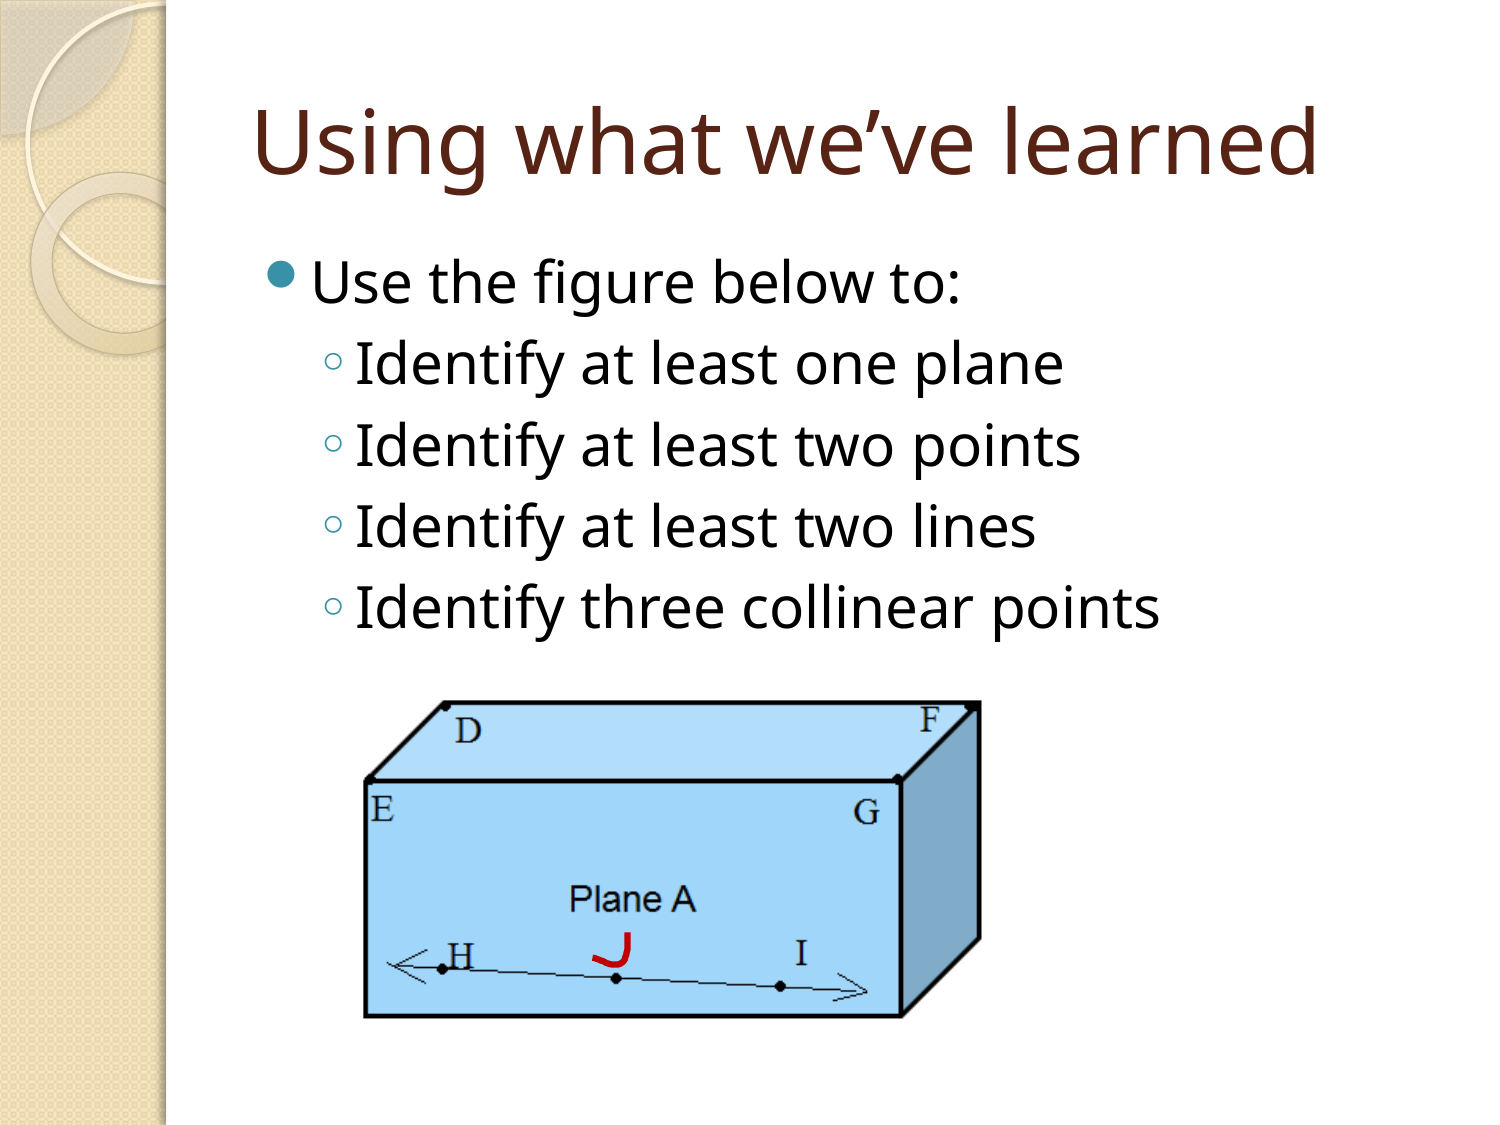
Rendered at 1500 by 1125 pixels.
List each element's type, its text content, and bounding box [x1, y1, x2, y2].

title Using what we’ve learned [235, 45, 1466, 233]
list Use the figure below to: Identify at least one plane Identify at least two points Identify at least two lines Identify three collinear points [235, 237, 1466, 1025]
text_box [362, 699, 999, 1073]
